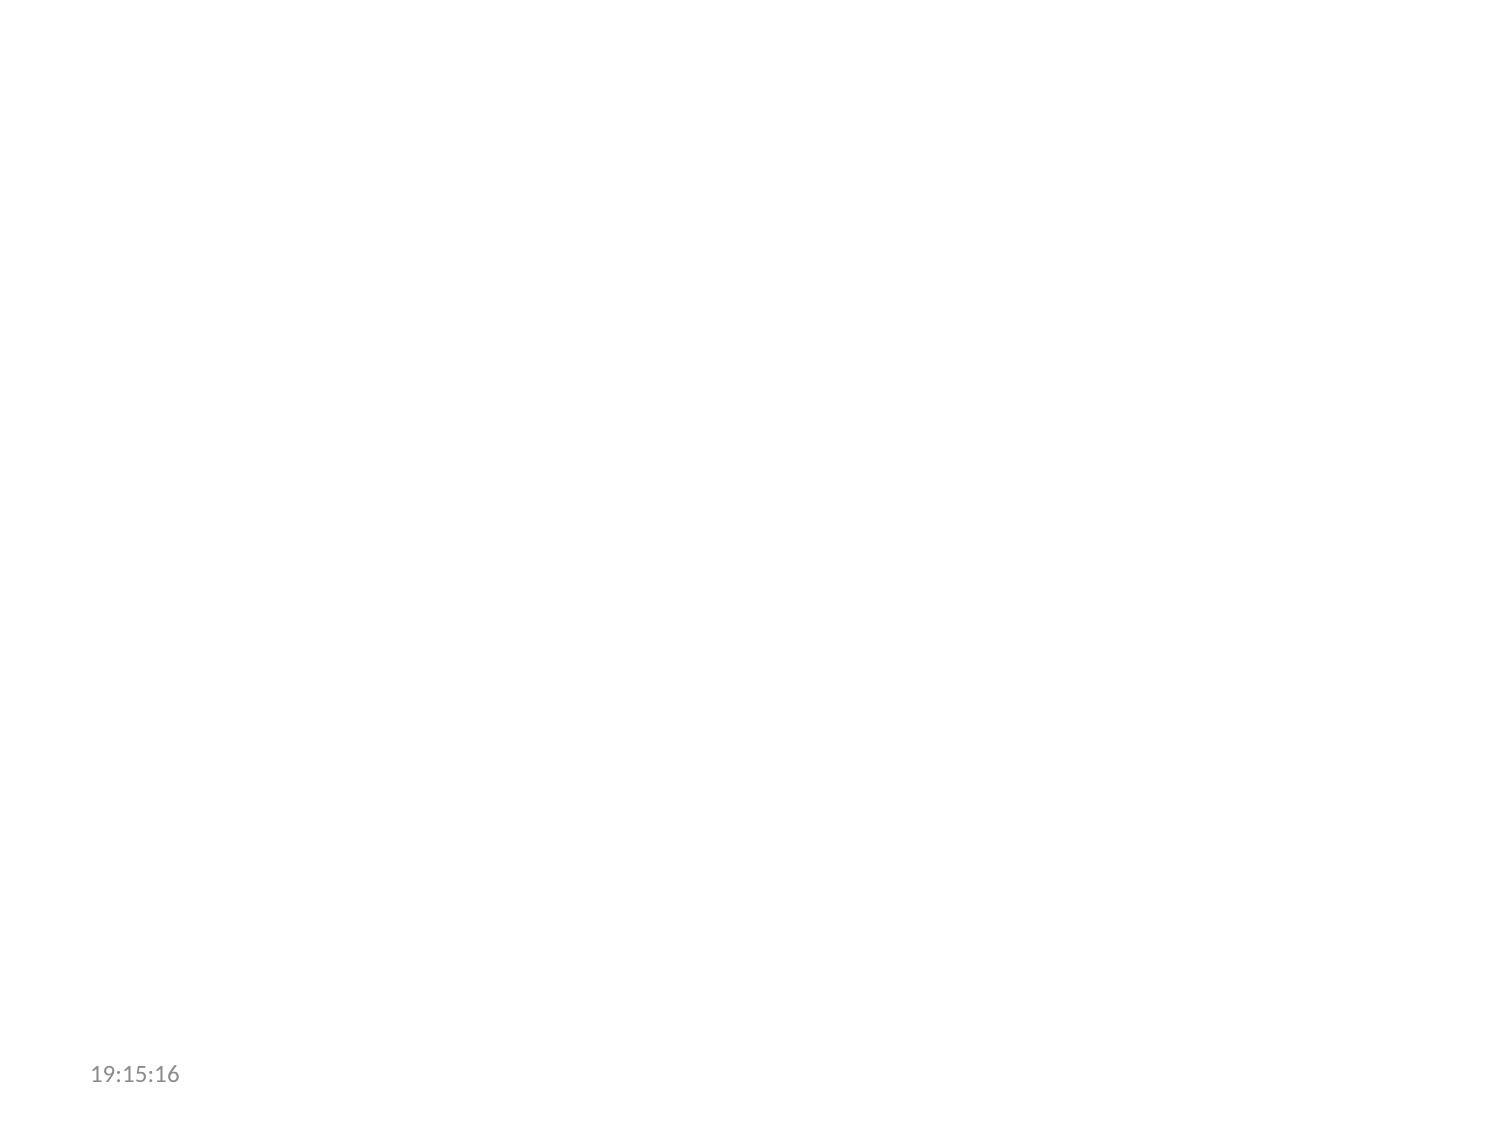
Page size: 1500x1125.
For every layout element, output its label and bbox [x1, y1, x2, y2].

slide_number [75, 1042, 425, 1103]
